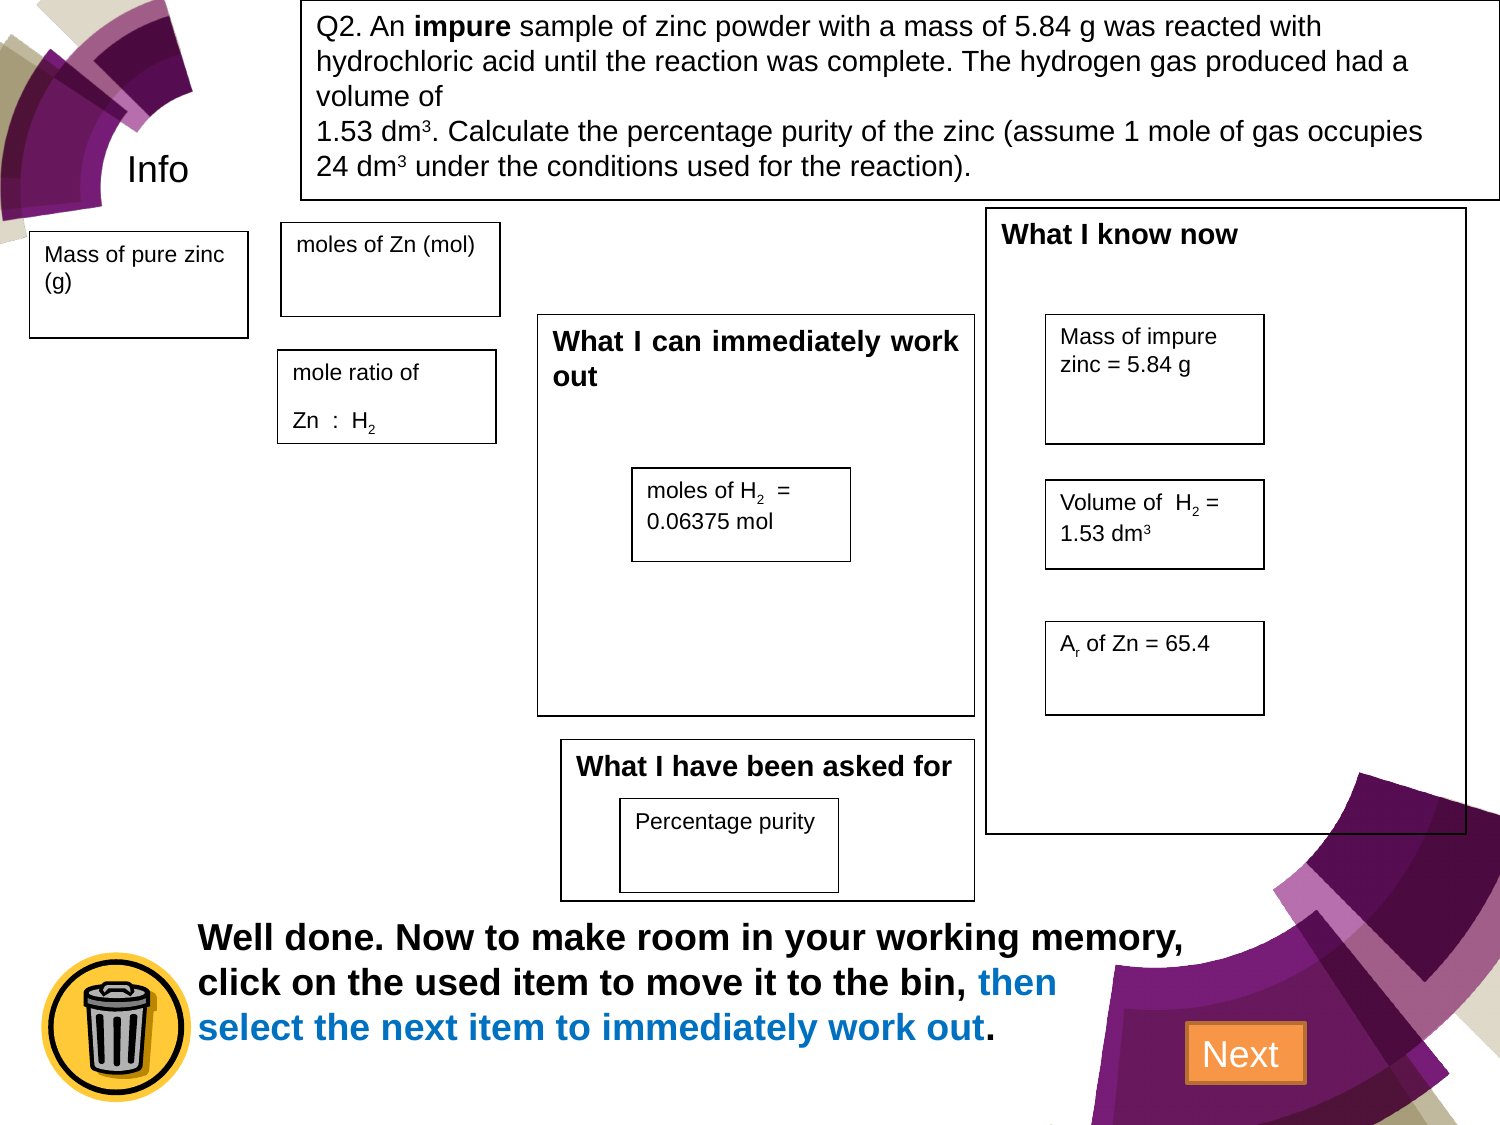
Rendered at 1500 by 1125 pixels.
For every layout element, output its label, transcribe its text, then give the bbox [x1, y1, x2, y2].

text_box What I know now ? ? ? [986, 208, 1467, 835]
text_box Q2. An impure sample of zinc powder with a mass of 5.84 g was reacted with hydrochloric acid until the reaction was complete. The hydrogen gas produced had a volume of 1.53 dm3. Calculate the percentage purity of the zinc (assume 1 mole of gas occupies 24 dm3 under the conditions used for the reaction). [301, 0, 1500, 200]
text_box Next [1185, 1021, 1307, 1085]
text_box mole ratio of Zn : H2 [277, 349, 497, 444]
text_box moles of Zn (mol) [281, 222, 500, 317]
text_box Percentage purity [620, 798, 839, 893]
text_box Mass of pure zinc (g) [29, 231, 249, 338]
text_box Info [112, 137, 242, 197]
picture [1009, 716, 1500, 1125]
text_box Well done. Now to make room in your working memory, click on the used item to move it to the bin, then select the next item to immediately work out. [182, 905, 1211, 1055]
picture [0, 0, 219, 256]
text_box What I have been asked for ? [561, 739, 975, 901]
picture [41, 952, 192, 1103]
text_box Volume of H2 = 1.53 dm3 [1045, 479, 1264, 570]
text_box Mass of impure zinc = 5.84 g [1045, 314, 1264, 445]
text_box What I can immediately work out [537, 314, 975, 717]
text_box moles of H2 = 0.06375 mol [631, 467, 851, 562]
text_box Ar of Zn = 65.4 [1045, 621, 1264, 716]
